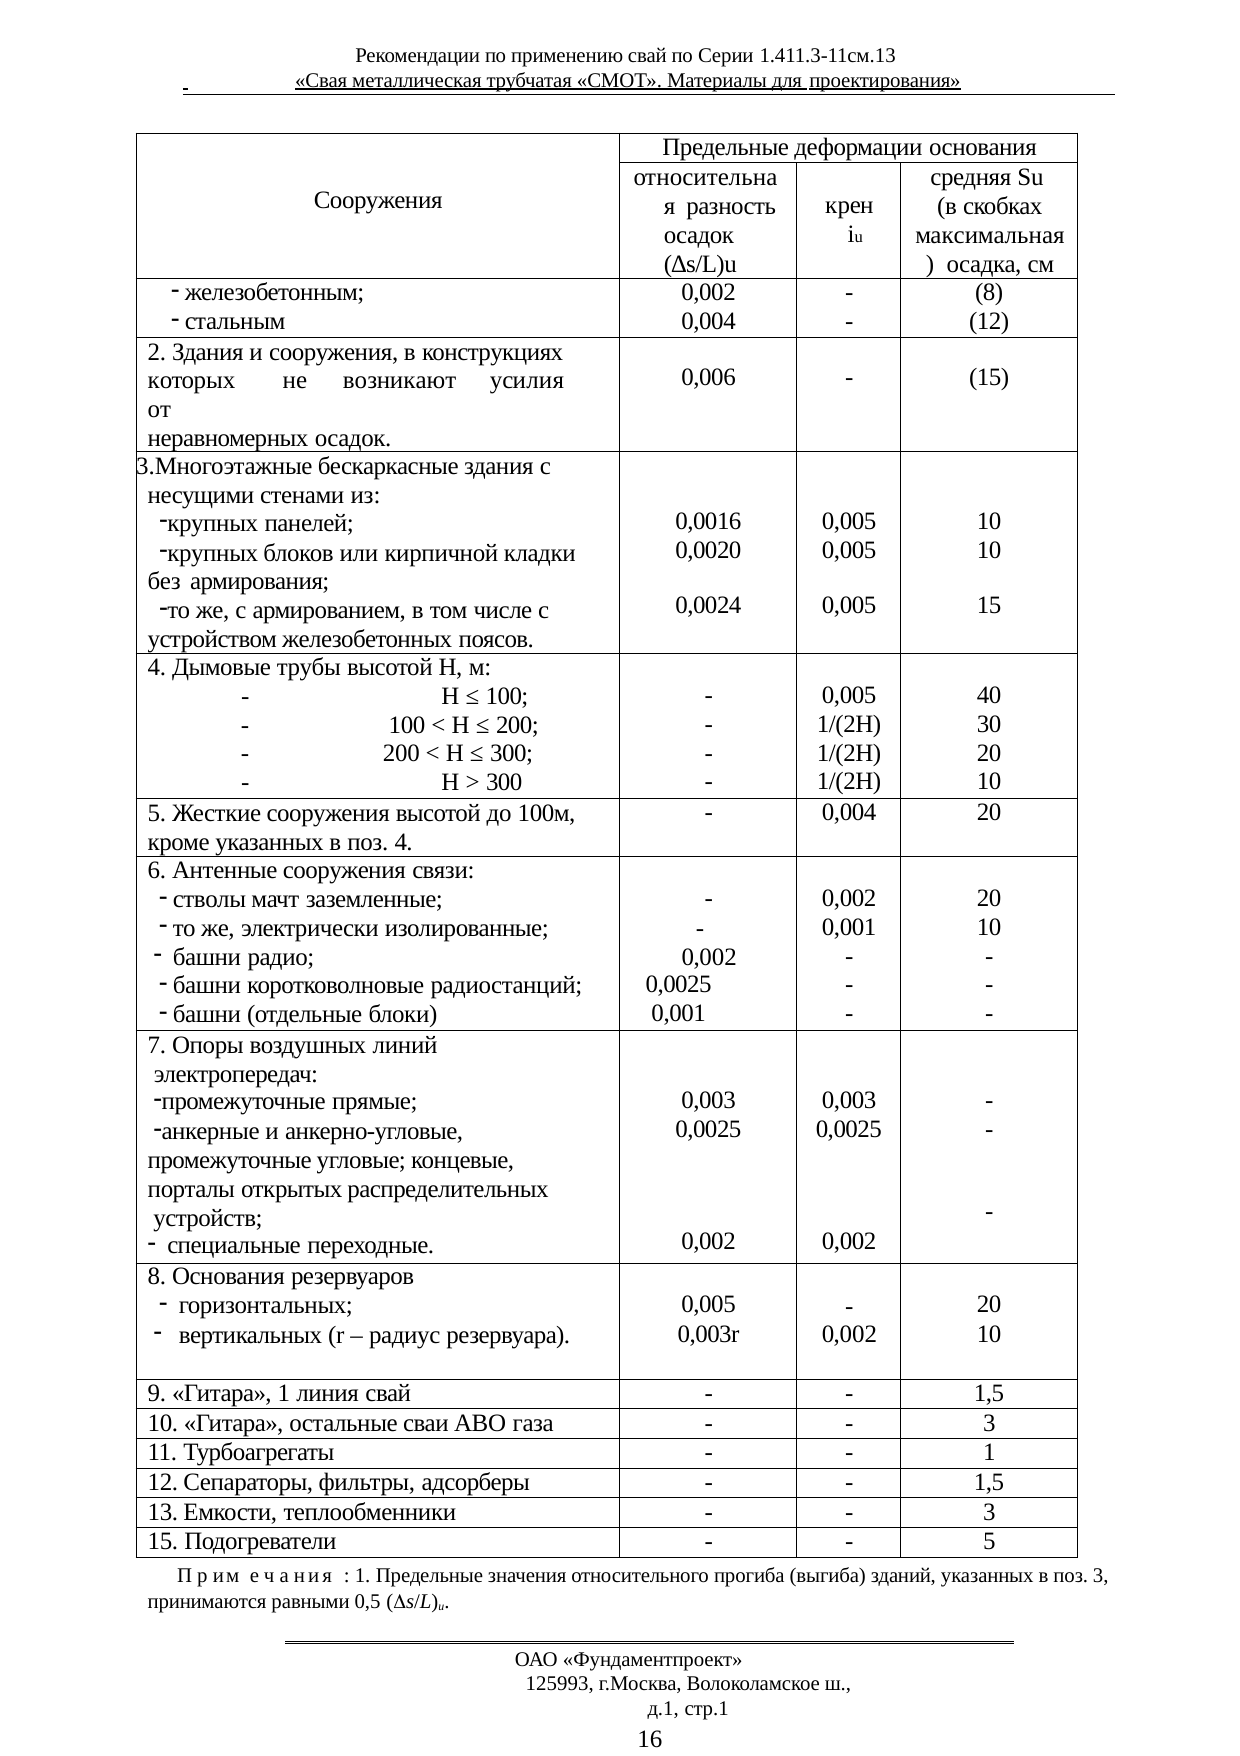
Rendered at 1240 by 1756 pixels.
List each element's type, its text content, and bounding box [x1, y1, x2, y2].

table_cell 0,004 [797, 799, 900, 856]
table_cell 11. Турбоагрегаты [137, 1439, 619, 1468]
table_cell 0,0016 0,0020 0,0024 [620, 452, 796, 653]
table_cell 7. Опоры воздушных линий электропередач: промежуточные прямые; анкерные и анкерно-угловые, промежуточные угловые; концевые, порталы открытых распределительных устройств; специальные переходные. [137, 1031, 619, 1263]
table_cell - - 0,002 0,0025 0,001 [620, 857, 796, 1030]
table_cell - [797, 1409, 900, 1438]
table_cell 0,005 1/(2Н) 1/(2Н) 1/(2Н) [797, 654, 900, 798]
table_cell 5 [901, 1528, 1077, 1557]
table_cell 13. Емкости, теплообменники [137, 1498, 619, 1527]
table_cell - [797, 1380, 900, 1408]
table_cell - [797, 338, 900, 451]
table_cell - [620, 799, 796, 856]
table_header Сооружения [137, 134, 619, 278]
table_cell 1 [901, 1439, 1077, 1468]
table_cell 10 10 15 [901, 452, 1077, 653]
table_cell 20 10 [901, 1264, 1077, 1379]
table_cell 15. Подогреватели [137, 1528, 619, 1557]
table_cell - [797, 1528, 900, 1557]
table_cell 4. Дымовые трубы высотой Н, м: - Н ≤ 100; - 100 < Н ≤ 200; - 200 < Н ≤ 300; - Н > 300 [137, 654, 619, 798]
table_cell (8) (12) [901, 279, 1077, 337]
table_cell 0,002 0,004 [620, 279, 796, 337]
table_cell - [620, 1528, 796, 1557]
text_box Рекомендации по применению свай по Серии 1.411.3-11см.13 «Свая металлическая трубчатая «СМОТ». Материалы для проектирования» [180, 40, 1117, 92]
table_cell - - - - [620, 654, 796, 798]
table_cell железобетонным; стальным [137, 279, 619, 337]
table_cell - [620, 1469, 796, 1497]
table_cell - [620, 1439, 796, 1468]
table_cell 2. Здания и сооружения, в конструкциях которых не возникают усилия от неравномерных осадок. [137, 338, 619, 451]
table_cell - [620, 1409, 796, 1438]
table_cell 20 10 - - - [901, 857, 1077, 1030]
table_cell относительная разность осадок (∆s/L)u [620, 163, 796, 278]
table_cell 0,006 [620, 338, 796, 451]
table_header Предельные деформации основания [620, 134, 1077, 162]
table_cell - [797, 1498, 900, 1527]
table_cell 12. Сепараторы, фильтры, адсорберы [137, 1469, 619, 1497]
table_cell 1,5 [901, 1380, 1077, 1408]
table_cell 20 [901, 799, 1077, 856]
table_cell 9. «Гитара», 1 линия свай [137, 1380, 619, 1408]
table_cell - [797, 1469, 900, 1497]
table_cell - 0,002 [797, 1264, 900, 1379]
table_cell средняя Su (в скобках максимальная) осадка, см [901, 163, 1077, 278]
table_cell крен iu [797, 163, 900, 278]
slide_number ОАО «Фундаментпроект» 125993, г.Москва, Волоколамское ш., д.1, стр.1 16 [437, 1646, 862, 1756]
text_box П р им е ч а ния : 1. Предельные значения относительного прогиба (выгиба) зданий, указанных в поз. 3, принимаются равными 0,5 (s/L)u. [145, 1559, 1154, 1613]
table_cell 0,005 0,003r [620, 1264, 796, 1379]
table_cell 6. Антенные сооружения связи: стволы мачт заземленные; то же, электрически изолированные; башни радио; башни коротковолновые радиостанций; башни (отдельные блоки) [137, 857, 619, 1030]
table_cell 0,003 0,0025 0,002 [620, 1031, 796, 1263]
table_cell 10. «Гитара», остальные сваи АВО газа [137, 1409, 619, 1438]
table_cell 3 [901, 1498, 1077, 1527]
table_cell 0,005 0,005 0,005 [797, 452, 900, 653]
table_cell - - - [901, 1031, 1077, 1263]
table_cell 0,002 0,001 - - - [797, 857, 900, 1030]
table_cell - [620, 1498, 796, 1527]
table_cell 5. Жесткие сооружения высотой до 100м, кроме указанных в поз. 4. [137, 799, 619, 856]
table_cell - [797, 1439, 900, 1468]
table_cell - - [797, 279, 900, 337]
table_cell Многоэтажные бескаркасные здания с несущими стенами из: крупных панелей; крупных блоков или кирпичной кладки без армирования; то же, с армированием, в том числе с устройством железобетонных поясов. [137, 452, 619, 653]
table_cell 3 [901, 1409, 1077, 1438]
table_cell 40 30 20 10 [901, 654, 1077, 798]
table_cell - [620, 1380, 796, 1408]
table_cell 1,5 [901, 1469, 1077, 1497]
table_cell 0,003 0,0025 0,002 [797, 1031, 900, 1263]
table_cell (15) [901, 338, 1077, 451]
table_cell 8. Основания резервуаров горизонтальных; вертикальных (r – радиус резервуара). [137, 1264, 619, 1379]
